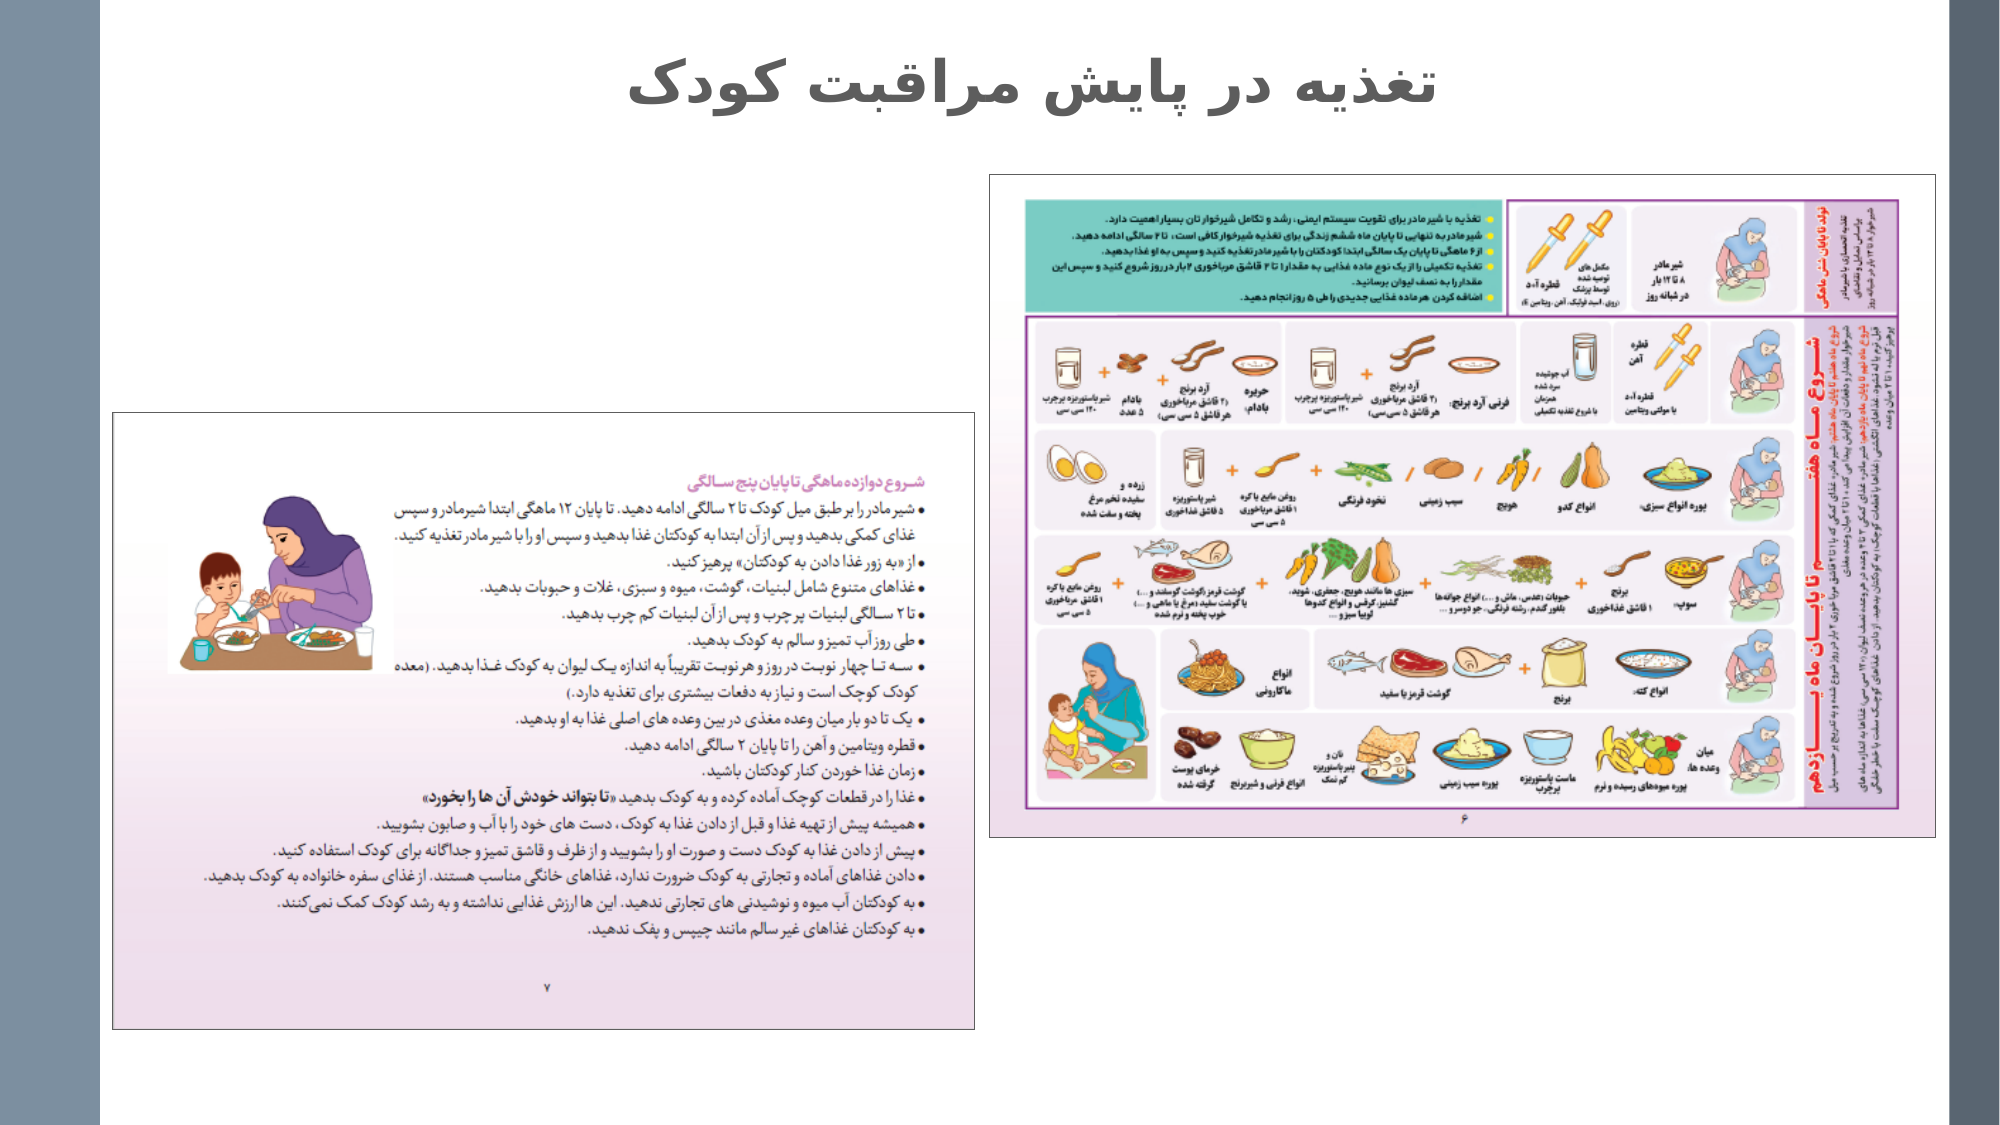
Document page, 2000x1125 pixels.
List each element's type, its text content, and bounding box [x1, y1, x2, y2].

picture [112, 412, 975, 1030]
title تغذیه در پایش مراقبت کودک [499, 24, 1587, 123]
picture [989, 174, 1936, 838]
